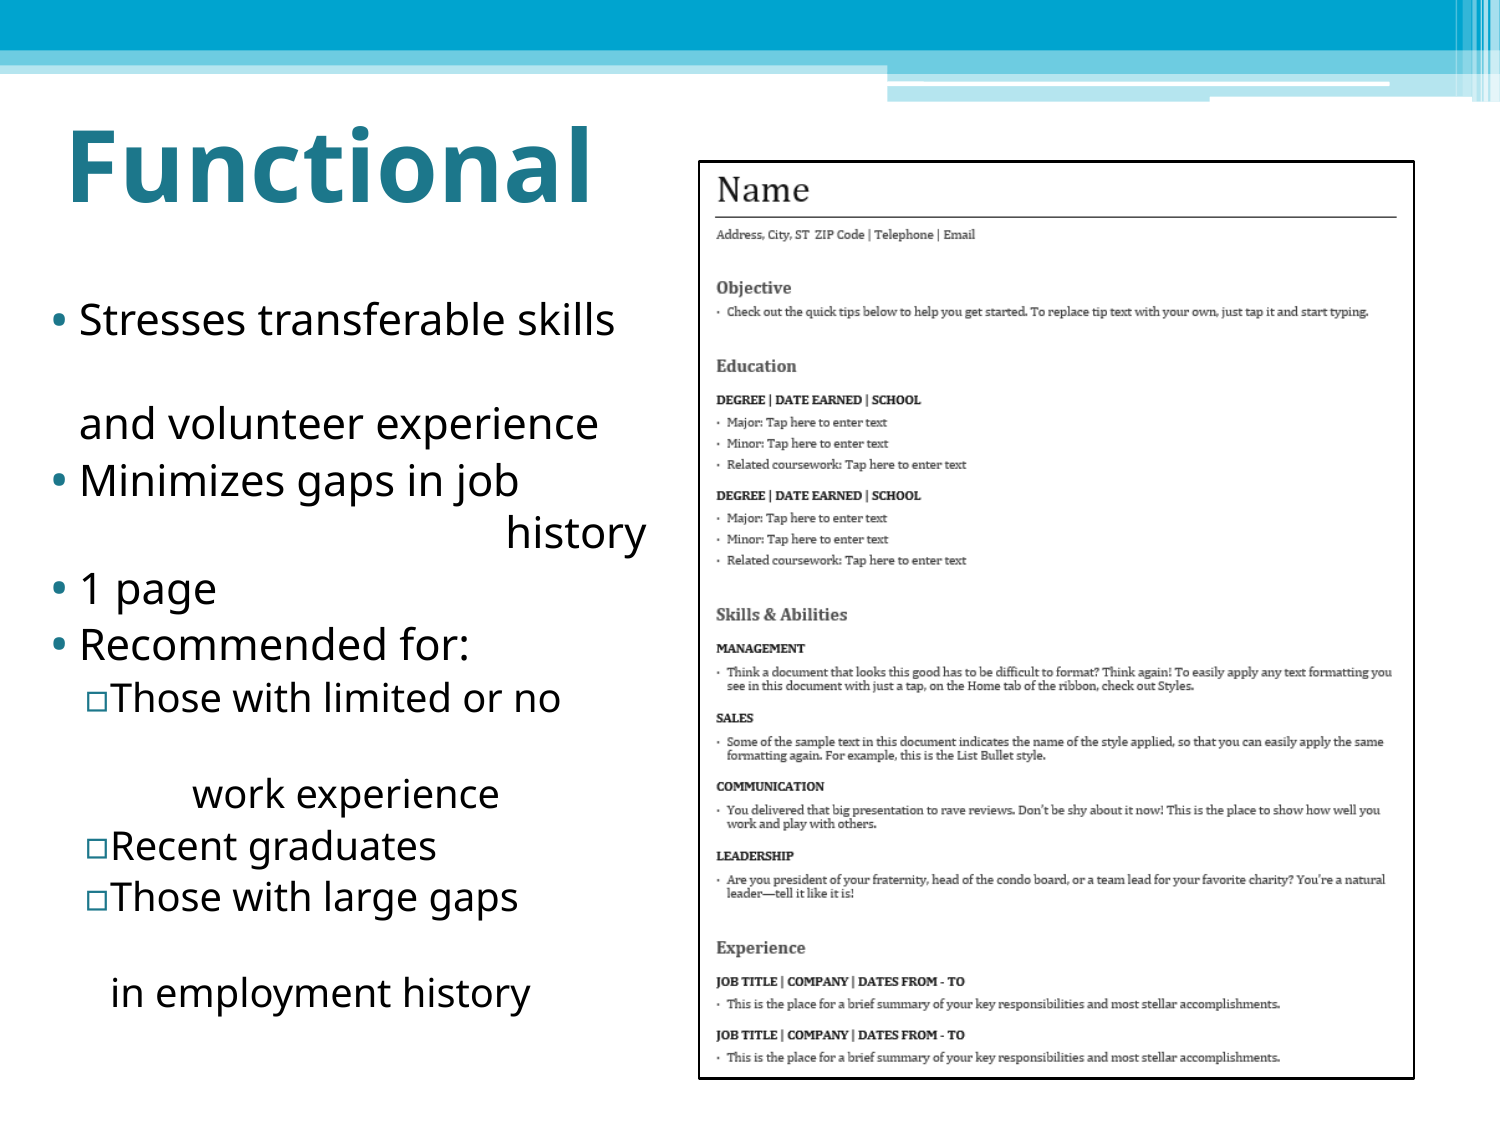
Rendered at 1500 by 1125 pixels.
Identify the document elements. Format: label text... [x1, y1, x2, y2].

picture [699, 162, 1413, 1078]
list Stresses transferable skills and volunteer experience Minimizes gaps in job history 1 page Recommended for: Those with limited or no work experience Recent graduates Those with large gaps in employment history [24, 284, 675, 1063]
title Functional [50, 87, 899, 238]
